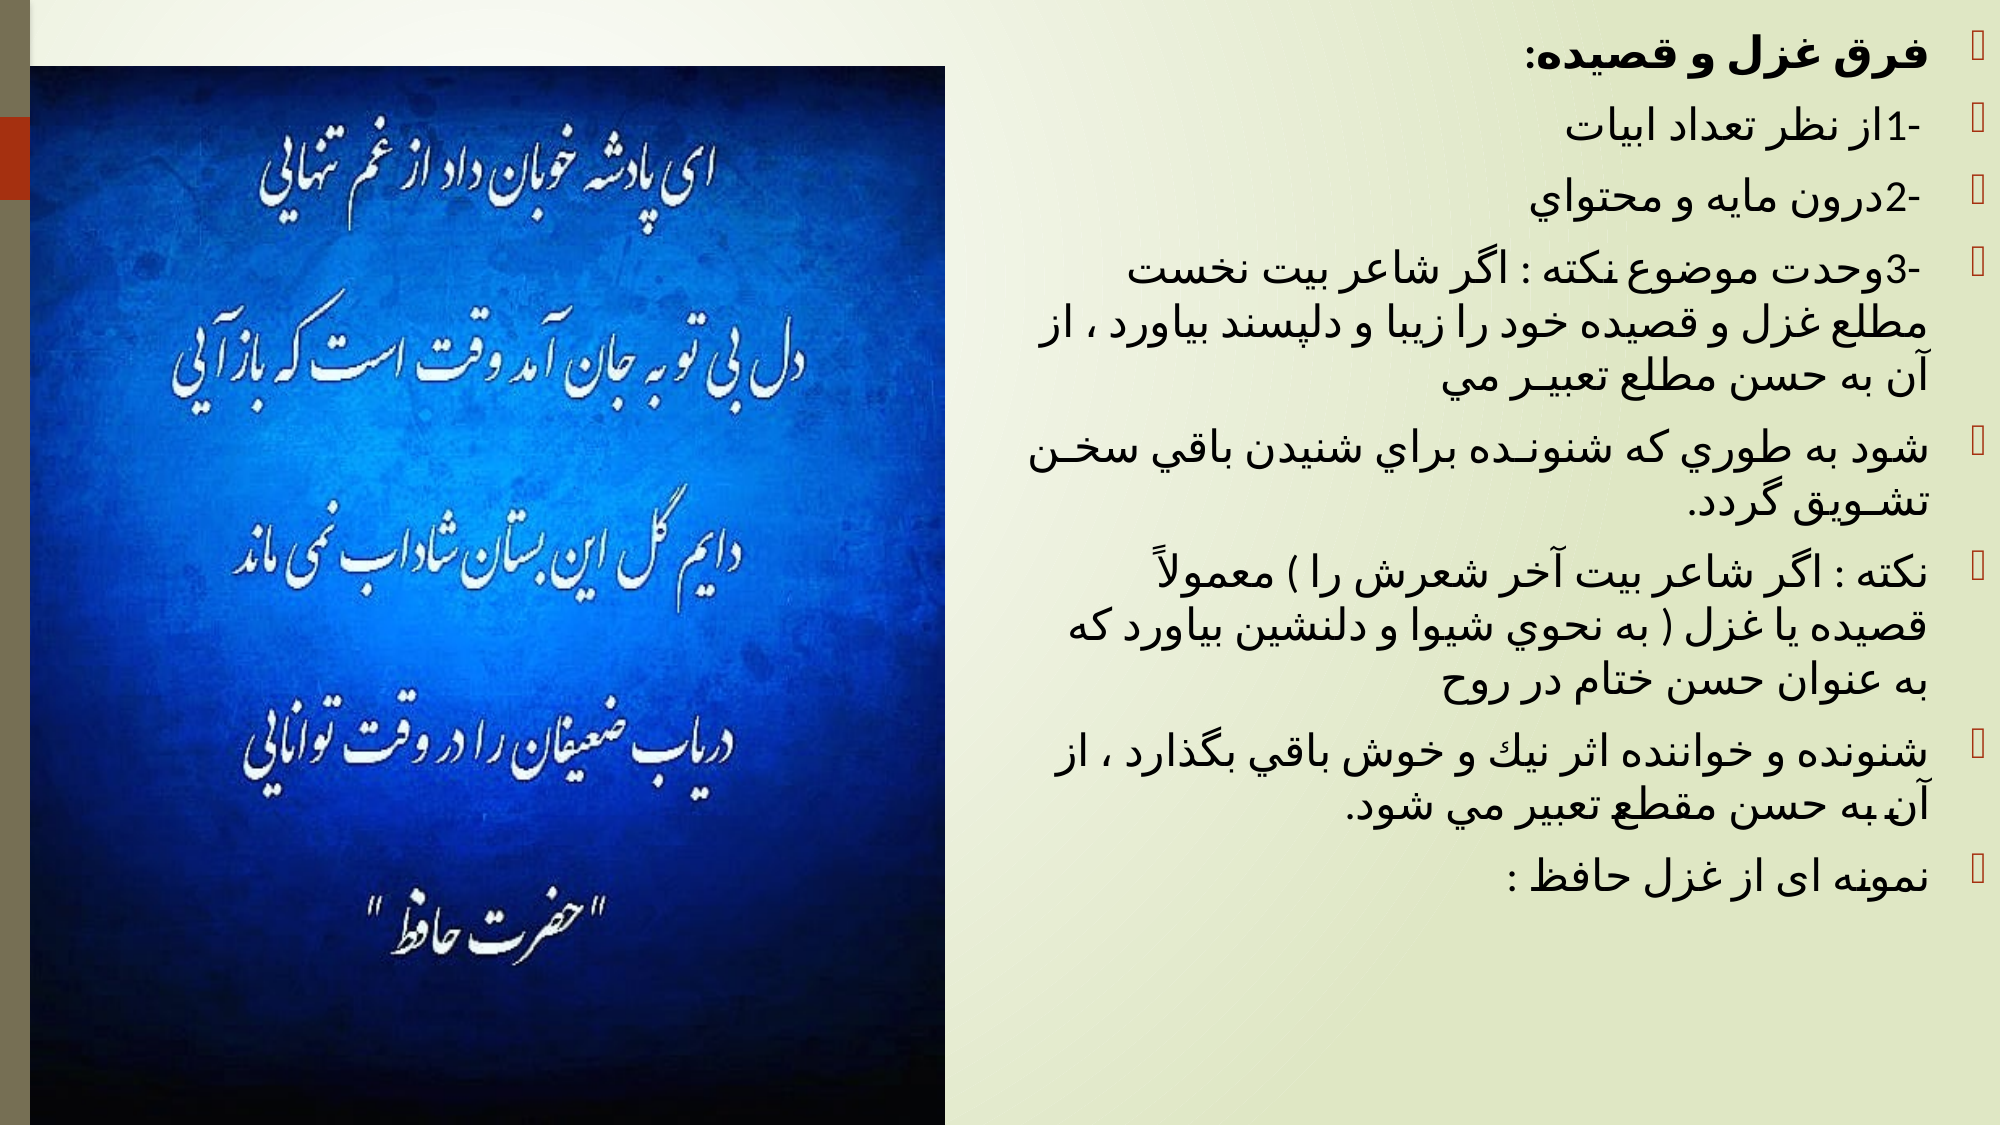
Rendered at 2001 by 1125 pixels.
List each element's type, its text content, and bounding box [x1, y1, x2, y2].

list فرق غزل و قصیده: -1از نظر تعداد ابیات -2درون مايه و محتواي -3وحدت موضوع نكته : اگر شاعر بیت نخست مطلع غزل و قصیده خود را زيبا و دلپسند بیاورد ، از آن به حسن مطلع تعبیـر مي شود به طوري كه شنونـده براي شنیدن باقي سخـن تشـويق گردد. نكته : اگر شاعر بیت آخر شعرش را ) معمولاً قصیده يا غزل ( به نحوي شیوا و دلنشین بیاورد كه به عنوان حسن ختام در روح شنونده و خواننده اثر نیك و خوش باقي بگذارد ، از آن به حسن مقطع تعبیر مي شود. نمونه ای از غزل حافظ : [1012, 16, 2000, 917]
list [30, 66, 945, 1125]
